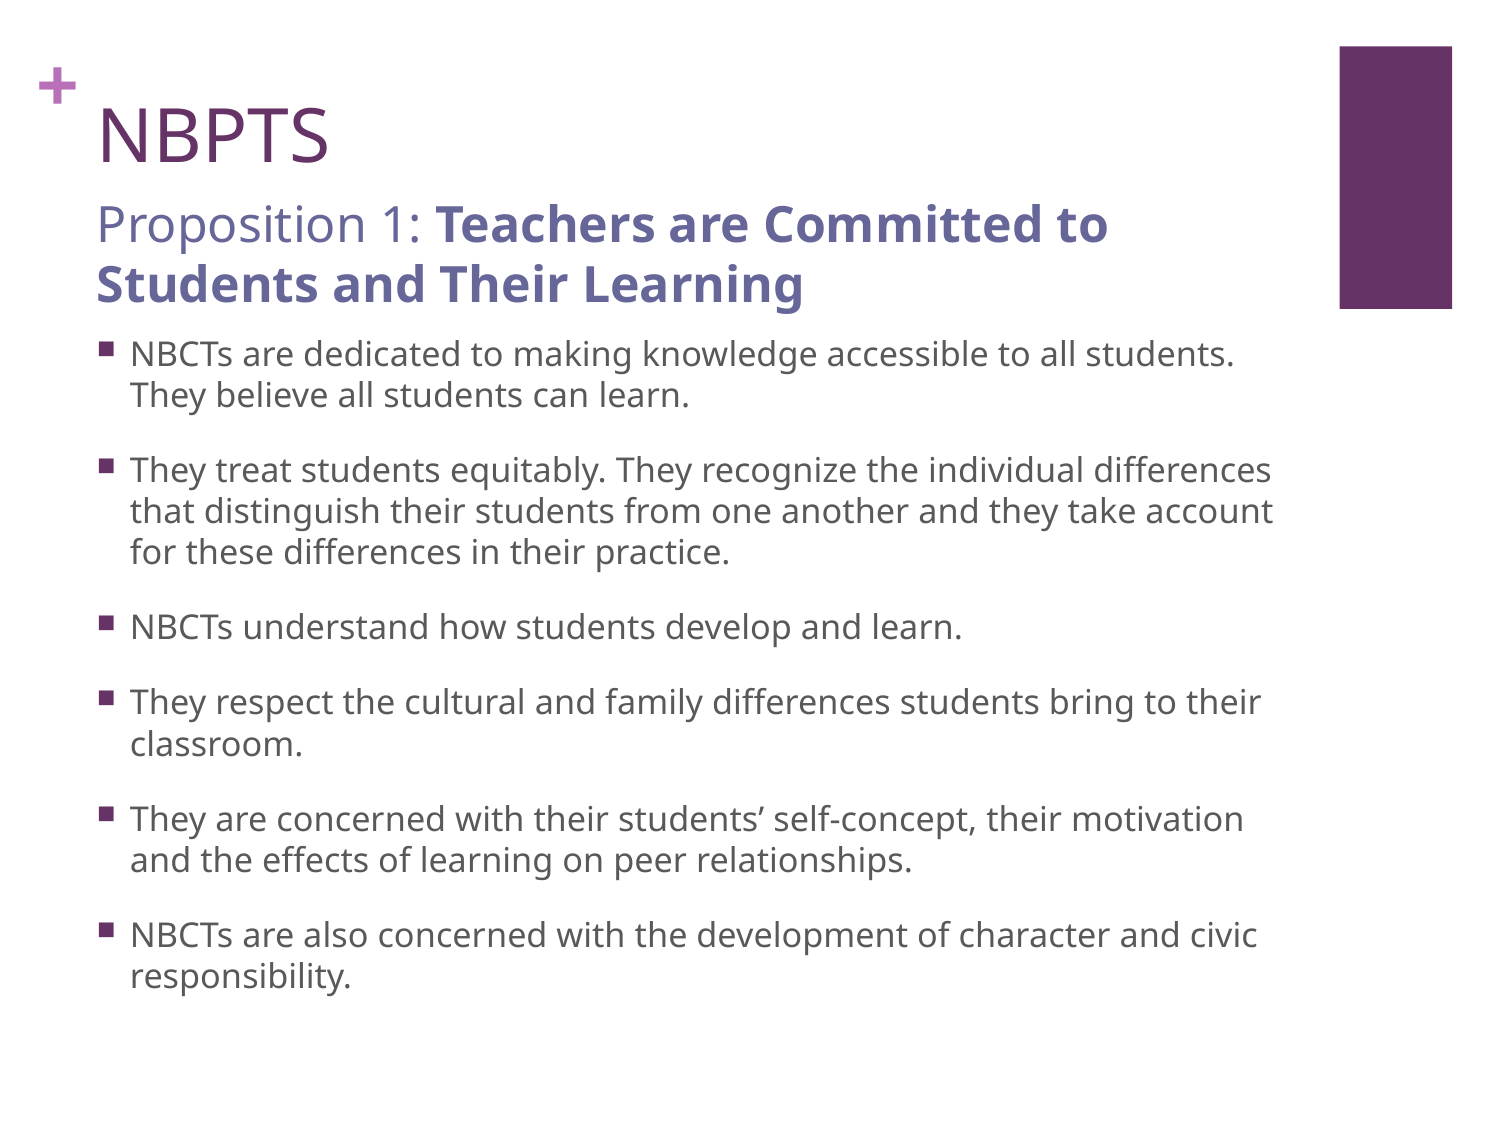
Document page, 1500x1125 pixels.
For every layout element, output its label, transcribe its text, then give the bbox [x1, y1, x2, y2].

title NBPTS [81, 22, 1322, 185]
list NBCTs are dedicated to making knowledge accessible to all students. They believe all students can learn. They treat students equitably. They recognize the individual differences that distinguish their students from one another and they take account for these differences in their practice. NBCTs understand how students develop and learn. They respect the cultural and family differences students bring to their classroom. They are concerned with their students’ self-concept, their motivation and the effects of learning on peer relationships. NBCTs are also concerned with the development of character and civic responsibility. [81, 324, 1322, 1005]
list Proposition 1: Teachers are Committed to Students and Their Learning [81, 185, 1322, 313]
